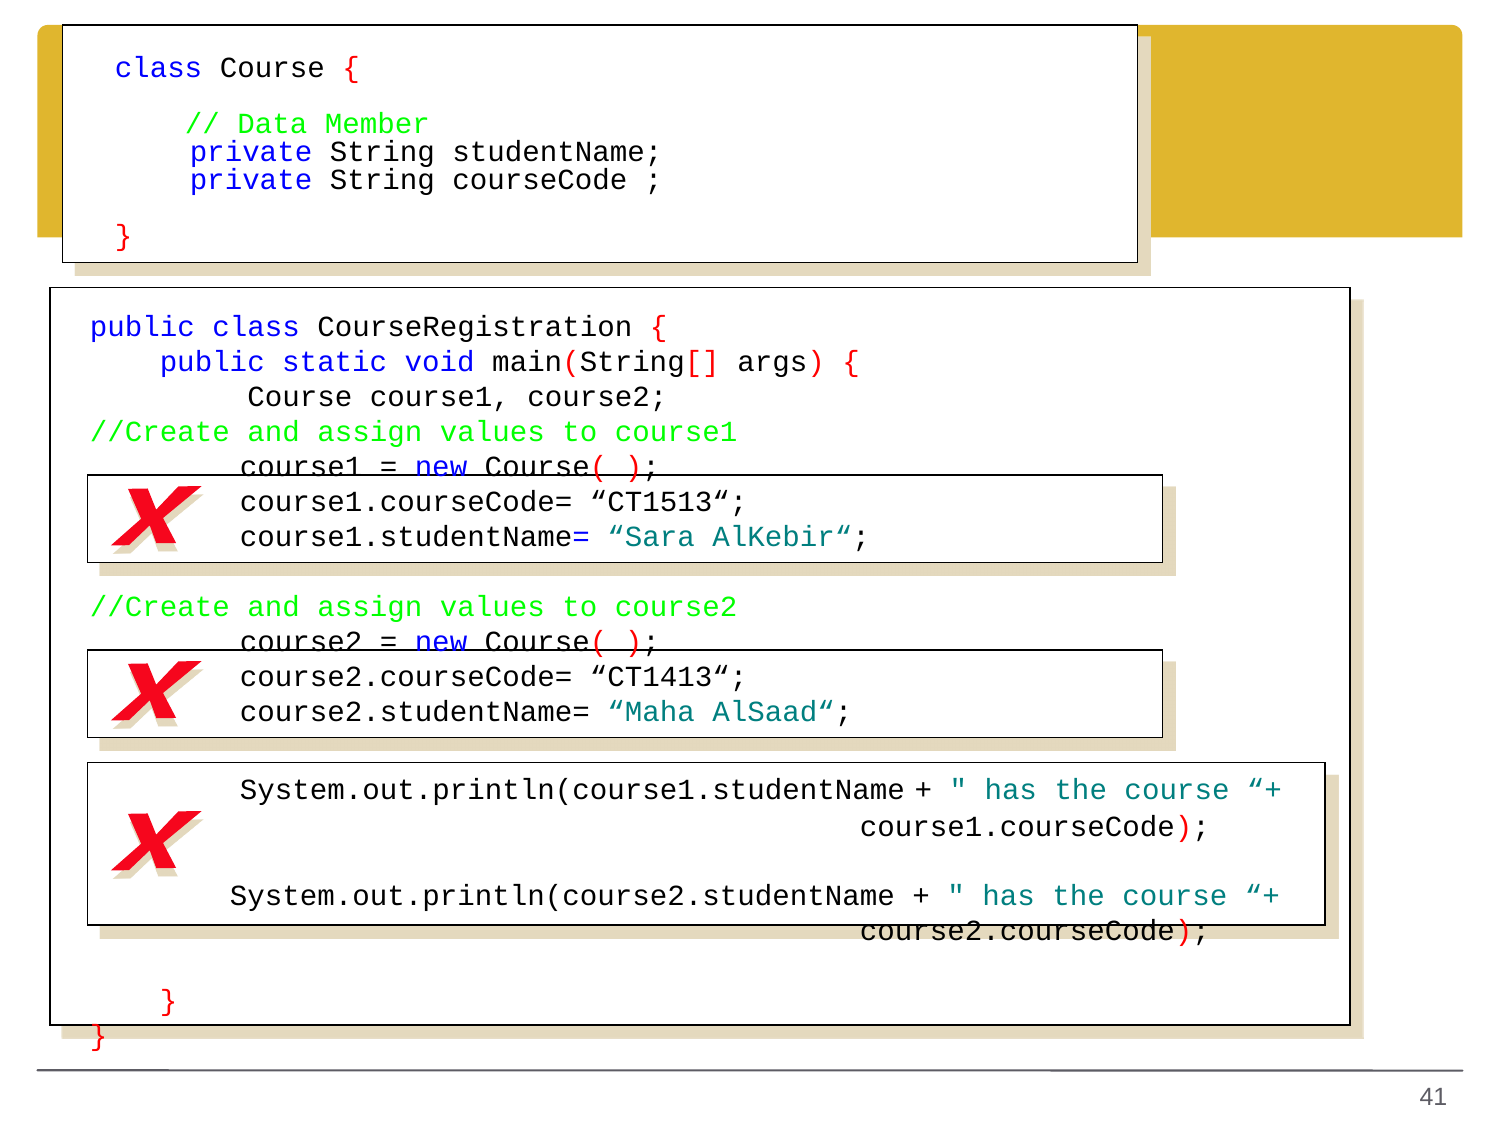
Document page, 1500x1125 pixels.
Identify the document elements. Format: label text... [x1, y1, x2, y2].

text_box class Course { // Data Member private String studentName; private String courseCode ; } [99, 47, 963, 273]
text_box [49, 287, 1463, 1068]
text_box [62, 24, 1138, 263]
slide_number 41 [1112, 1079, 1463, 1123]
